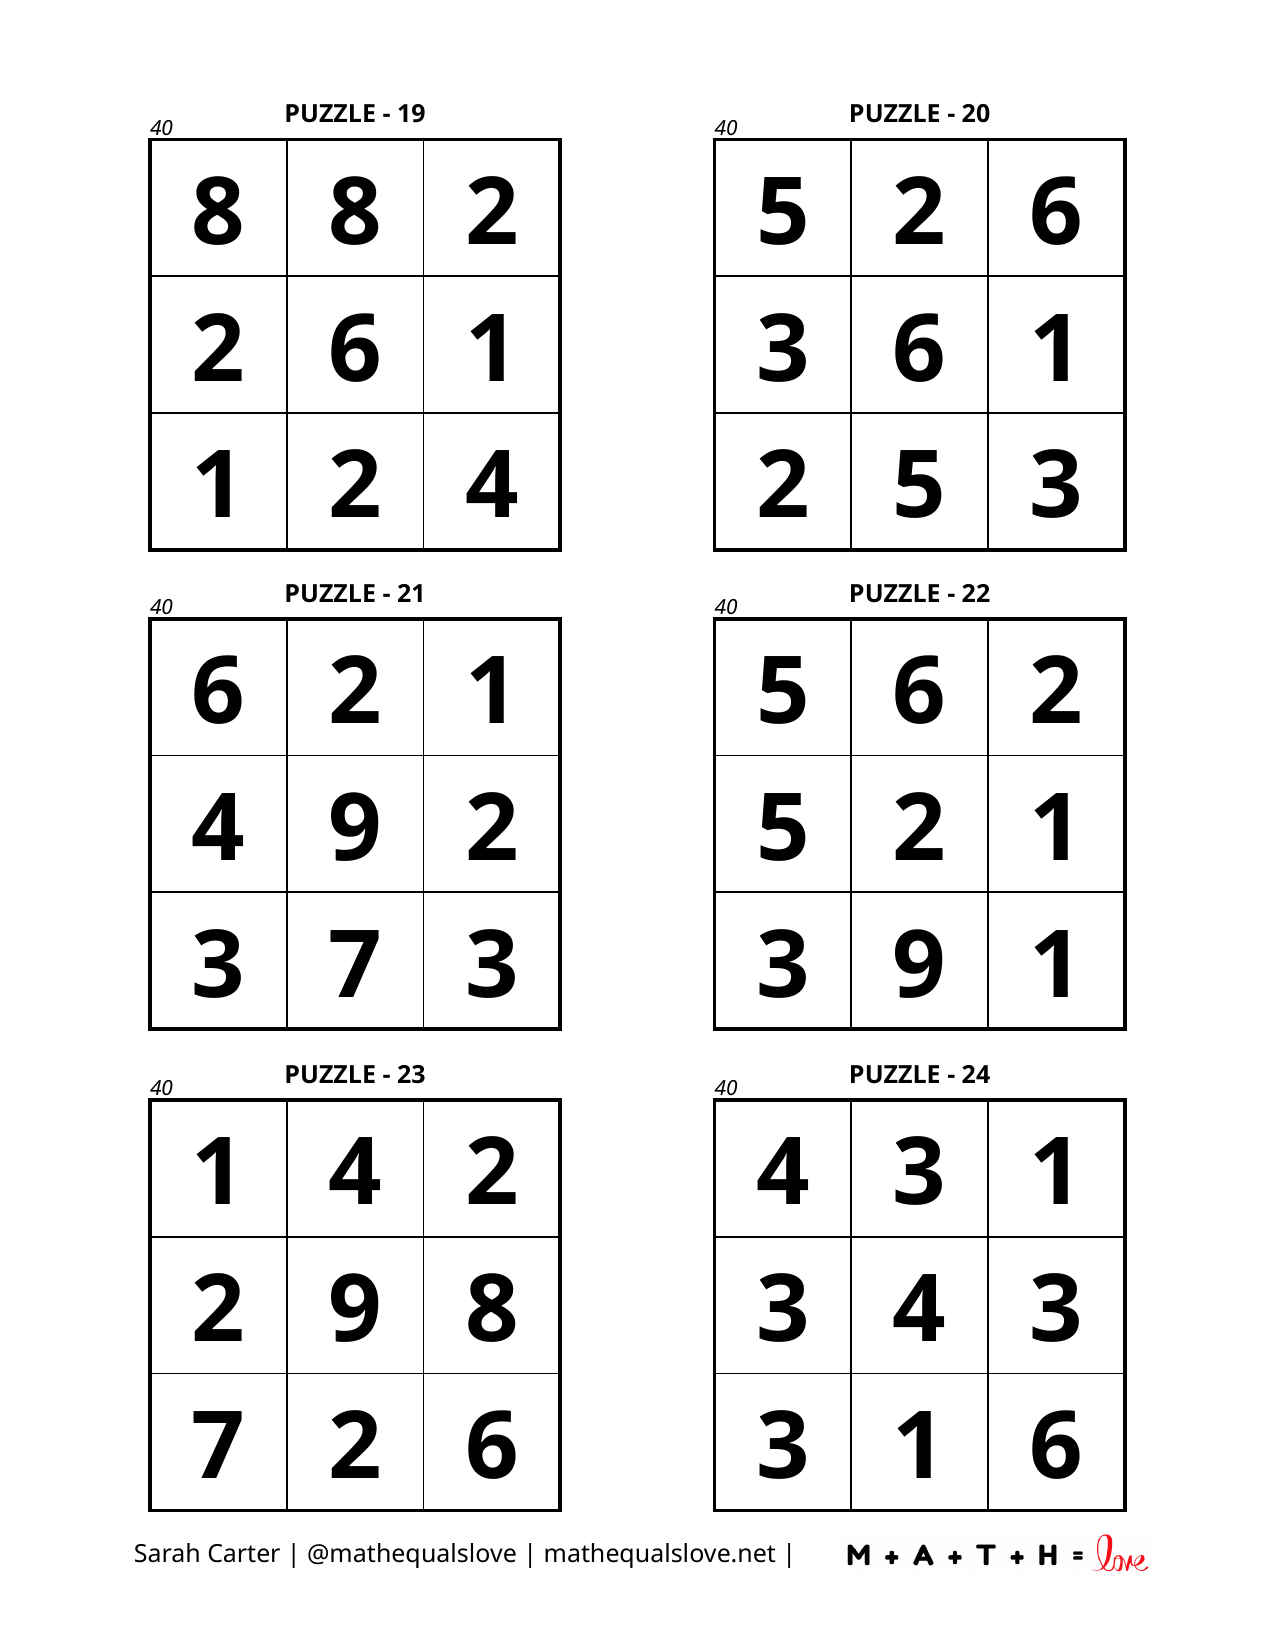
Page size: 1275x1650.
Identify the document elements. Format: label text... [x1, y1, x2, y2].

table_cell 6 [989, 1374, 1123, 1509]
picture [835, 1532, 1157, 1576]
table_header 1 [424, 621, 558, 755]
table_cell 6 [288, 277, 423, 412]
table_cell 1 [989, 756, 1123, 891]
text_box 40 [714, 593, 923, 619]
table_cell 4 [152, 756, 286, 891]
table_cell 3 [716, 1238, 850, 1373]
table_cell 1 [989, 893, 1123, 1027]
table_header 2 [288, 621, 423, 755]
table_header 6 [989, 141, 1123, 275]
table_cell 7 [152, 1374, 286, 1509]
table_header 8 [288, 141, 423, 275]
table_cell 4 [424, 414, 558, 548]
table_cell 1 [852, 1374, 987, 1509]
table_cell 5 [852, 414, 987, 548]
table_cell 1 [989, 277, 1123, 412]
table_header 5 [716, 141, 850, 275]
table_cell 9 [288, 1238, 423, 1373]
text_box 40 [714, 114, 923, 140]
table_cell 7 [288, 893, 423, 1027]
table_cell 8 [424, 1238, 558, 1373]
table_header 4 [288, 1102, 423, 1236]
table_header 8 [152, 141, 286, 275]
table_cell 3 [989, 414, 1123, 548]
text_box PUZZLE - 22 [714, 577, 1125, 608]
text_box 40 [149, 114, 359, 140]
text_box 40 [149, 593, 359, 619]
table_cell 3 [716, 277, 850, 412]
table_header 2 [852, 141, 987, 275]
table_cell 1 [152, 414, 286, 548]
table_cell 3 [424, 893, 558, 1027]
table_header 2 [989, 621, 1123, 755]
table_cell 2 [152, 277, 286, 412]
table_cell 3 [716, 893, 850, 1027]
table_cell 4 [852, 1238, 987, 1373]
table_header 5 [716, 621, 850, 755]
table_header 4 [716, 1102, 850, 1236]
table_cell 2 [424, 756, 558, 891]
text_box Sarah Carter | @mathequalslove | mathequalslove.net | [119, 1529, 1199, 1575]
text_box PUZZLE - 19 [149, 97, 561, 128]
table_cell 6 [852, 277, 987, 412]
table_cell 2 [288, 1374, 423, 1509]
table_header 2 [424, 1102, 558, 1236]
table_header 3 [852, 1102, 987, 1236]
table_cell 3 [152, 893, 286, 1027]
text_box 40 [149, 1074, 359, 1100]
table_cell 1 [424, 277, 558, 412]
table_cell 5 [716, 756, 850, 891]
table_cell 3 [716, 1374, 850, 1509]
table_cell 3 [989, 1238, 1123, 1373]
table_cell 2 [852, 756, 987, 891]
text_box PUZZLE - 21 [149, 577, 561, 608]
text_box 40 [714, 1074, 923, 1100]
table_cell 2 [152, 1238, 286, 1373]
text_box PUZZLE - 20 [714, 97, 1125, 128]
table_cell 2 [716, 414, 850, 548]
table_header 6 [852, 621, 987, 755]
table_header 1 [989, 1102, 1123, 1236]
text_box PUZZLE - 24 [714, 1058, 1125, 1089]
text_box PUZZLE - 23 [149, 1058, 561, 1089]
table_cell 6 [424, 1374, 558, 1509]
table_header 6 [152, 621, 286, 755]
table_header 2 [424, 141, 558, 275]
table_cell 9 [852, 893, 987, 1027]
table_header 1 [152, 1102, 286, 1236]
table_cell 9 [288, 756, 423, 891]
table_cell 2 [288, 414, 423, 548]
